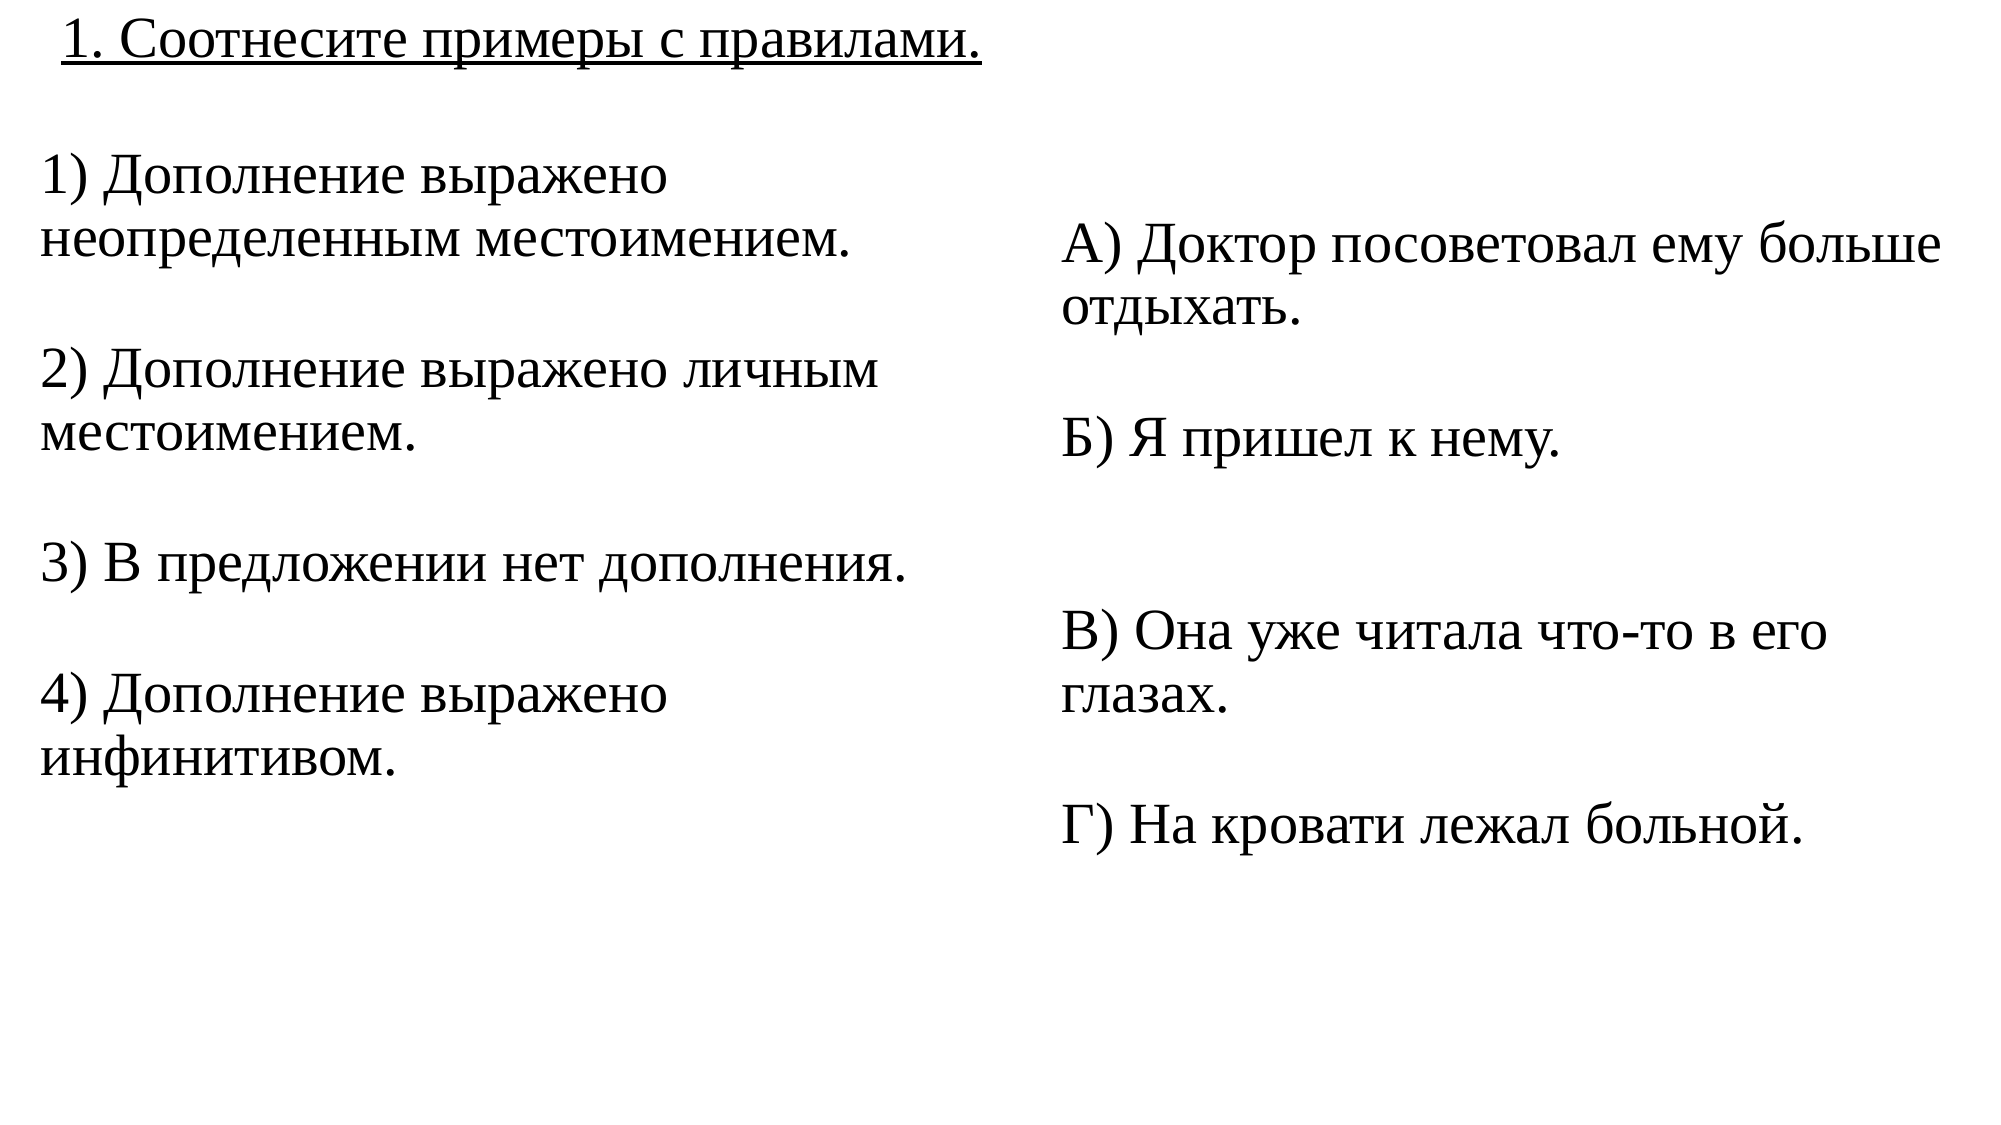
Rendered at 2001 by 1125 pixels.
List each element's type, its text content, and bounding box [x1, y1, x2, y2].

list 1. Соотнесите примеры с правилами. 1) Дополнение выражено неопределенным местоимением. 2) Дополнение выражено личным местоимением. 3) В предложении нет дополнения. 4) Дополнение выражено инфинитивом. А) Доктор посоветовал ему больше отдыхать. Б) Я пришел к нему. В) Она уже читала что-то в его глазах. Г) На кровати лежал больной. [25, 0, 1981, 1107]
